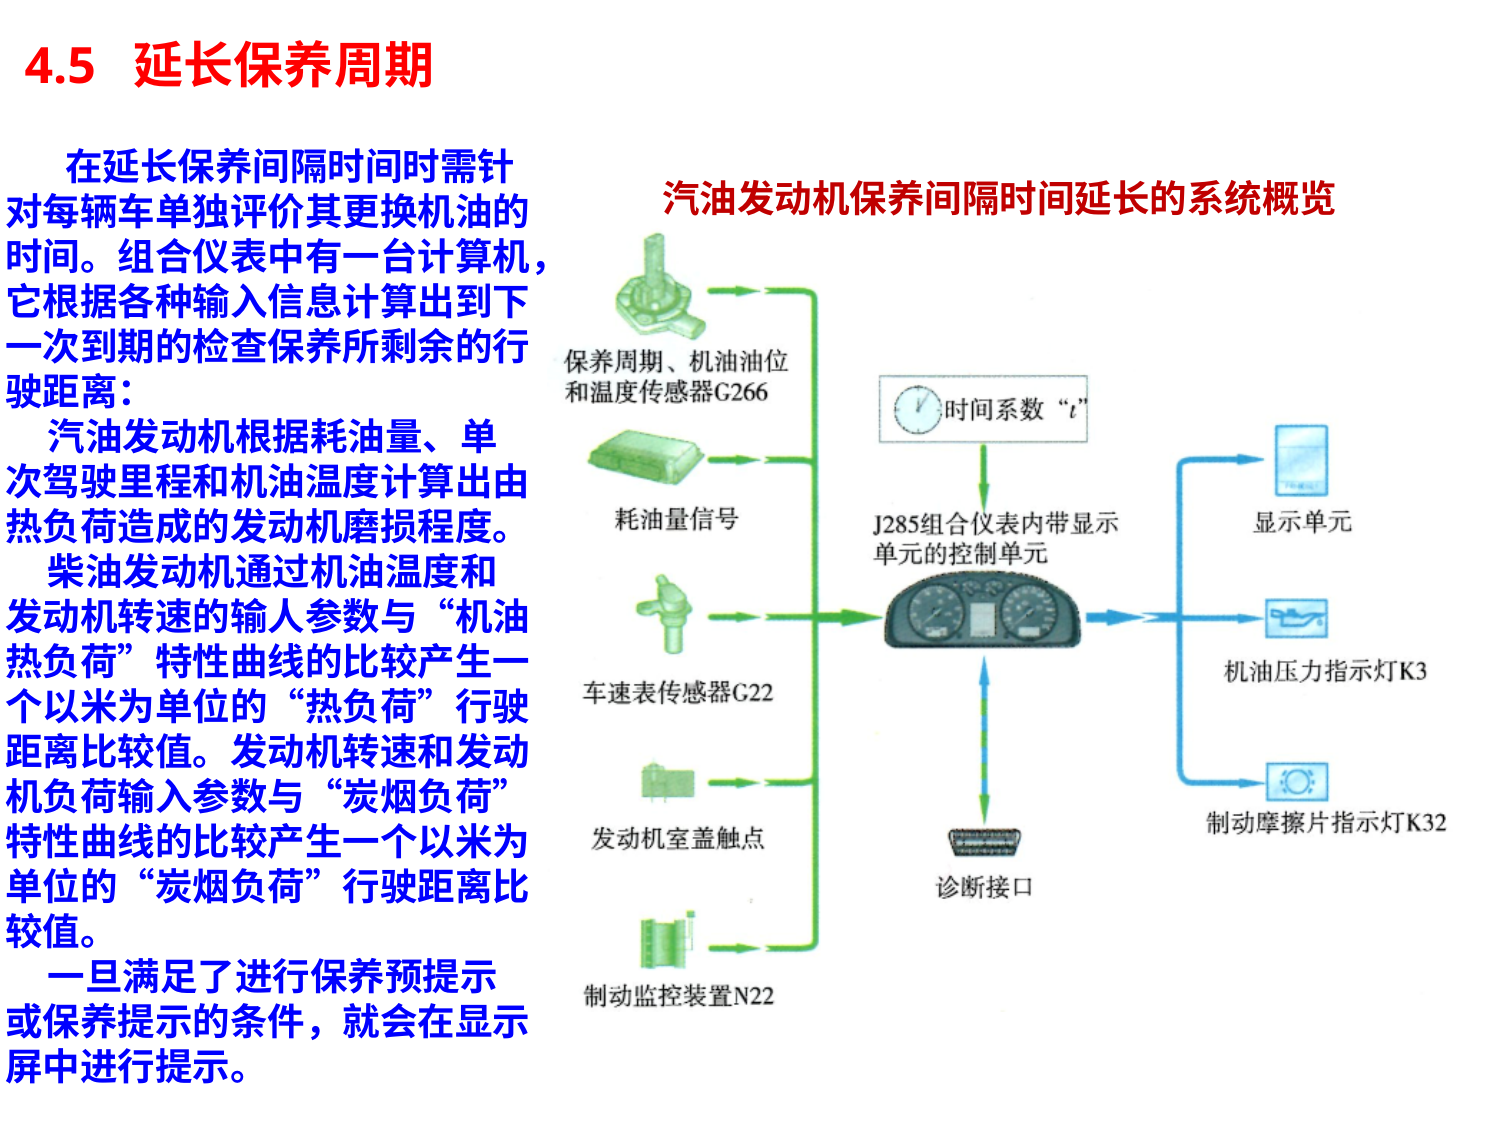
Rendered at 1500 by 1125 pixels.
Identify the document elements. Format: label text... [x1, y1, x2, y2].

picture [547, 227, 1453, 1012]
text_box 汽油发动机保养间隔时间延长的系统概览 [647, 167, 1353, 226]
text_box 在延长保养间隔时间时需针对每辆车单独评价其更换机油的时间。组合仪表中有一台计算机，它根据各种输入信息计算出到下一次到期的检查保养所剩余的行驶距离： 汽油发动机根据耗油量、单次驾驶里程和机油温度计算出由热负荷造成的发动机磨损程度。 柴油发动机通过机油温度和发动机转速的输人参数与“机油热负荷”特性曲线的比较产生一个以米为单位的“热负荷”行驶距离比较值。发动机转速和发动机负荷输入参数与“炭烟负荷”特性曲线的比较产生一个以米为单位的“炭烟负荷”行驶距离比较值。 一旦满足了进行保养预提示或保养提示的条件，就会在显示屏中进行提示。 [0, 135, 548, 1095]
text_box 4.5 延长保养周期 [9, 14, 486, 112]
